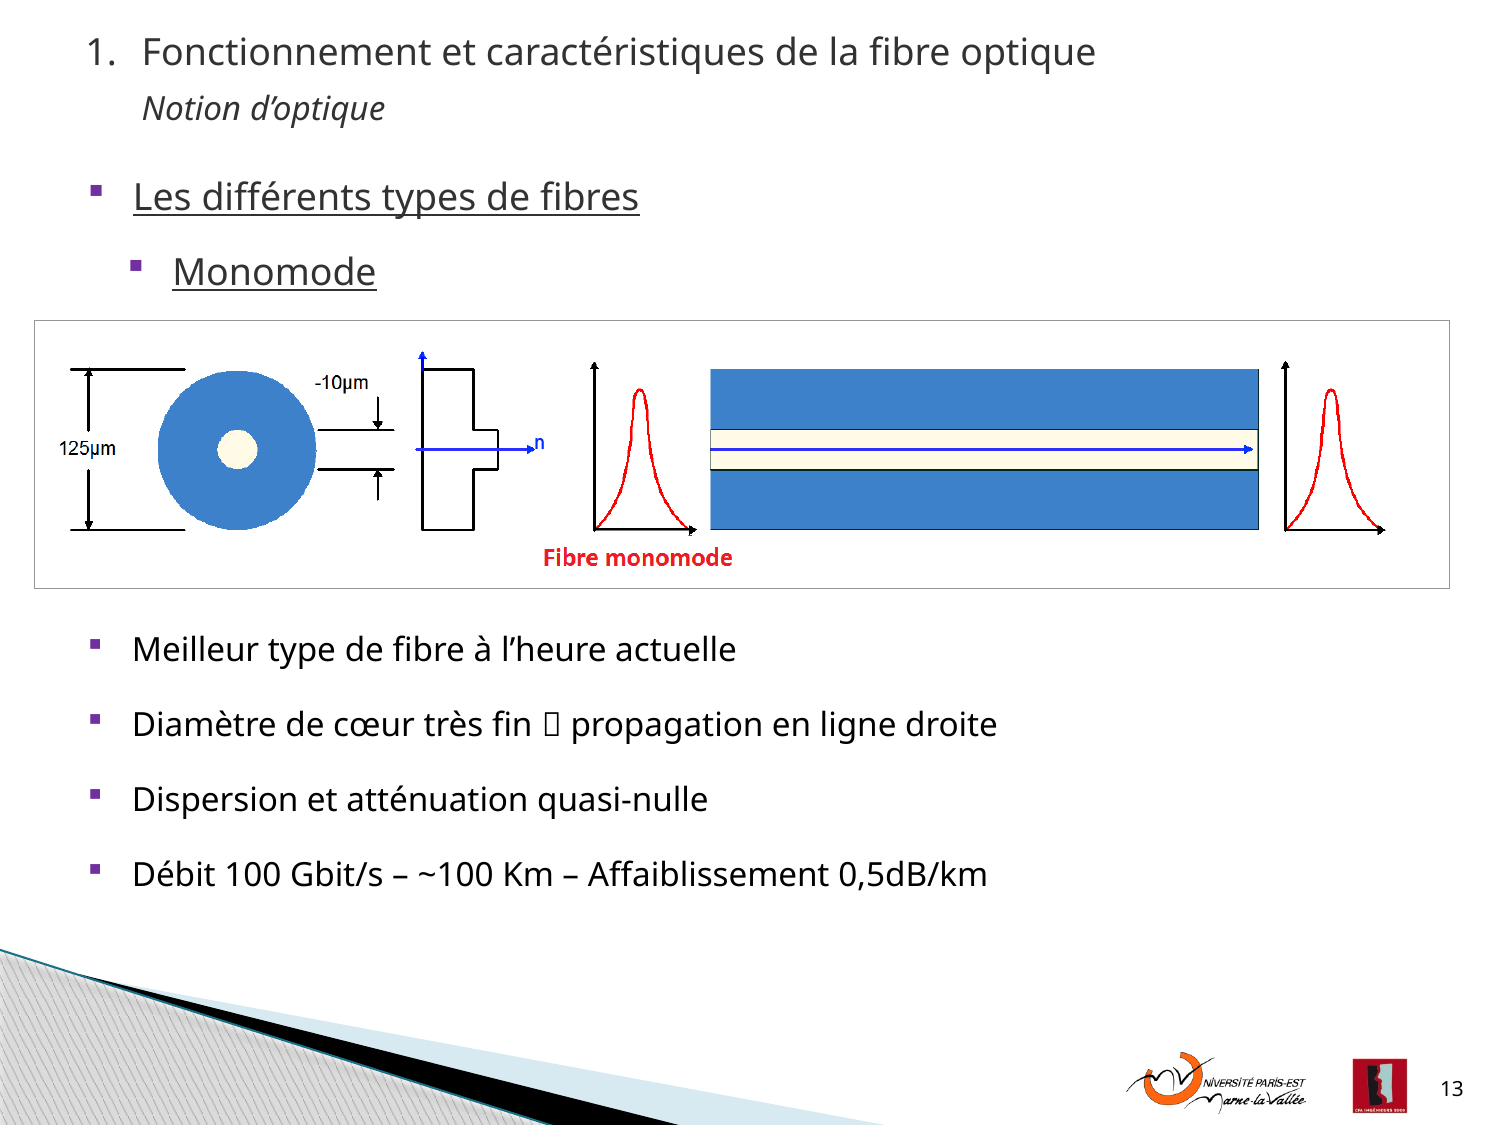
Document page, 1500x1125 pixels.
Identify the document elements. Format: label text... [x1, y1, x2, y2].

picture [33, 320, 1450, 589]
picture [1126, 1052, 1306, 1114]
slide_number 13 [1418, 1051, 1479, 1112]
picture [1351, 1057, 1408, 1114]
text_box Les différents types de fibres Monomode Meilleur type de fibre à l’heure actuelle Diamètre de cœur très fin  propagation en ligne droite Dispersion et atténuation quasi-nulle Débit 100 Gbit/s – ~100 Km – Affaiblissement 0,5dB/km [72, 160, 1442, 320]
text_box Les différents types de fibres Monomode Meilleur type de fibre à l’heure actuelle Diamètre de cœur très fin  propagation en ligne droite Dispersion et atténuation quasi-nulle Débit 100 Gbit/s – ~100 Km – Affaiblissement 0,5dB/km [72, 601, 1442, 1021]
text_box Fonctionnement et caractéristiques de la fibre optique Notion d’optique [70, 11, 1425, 137]
